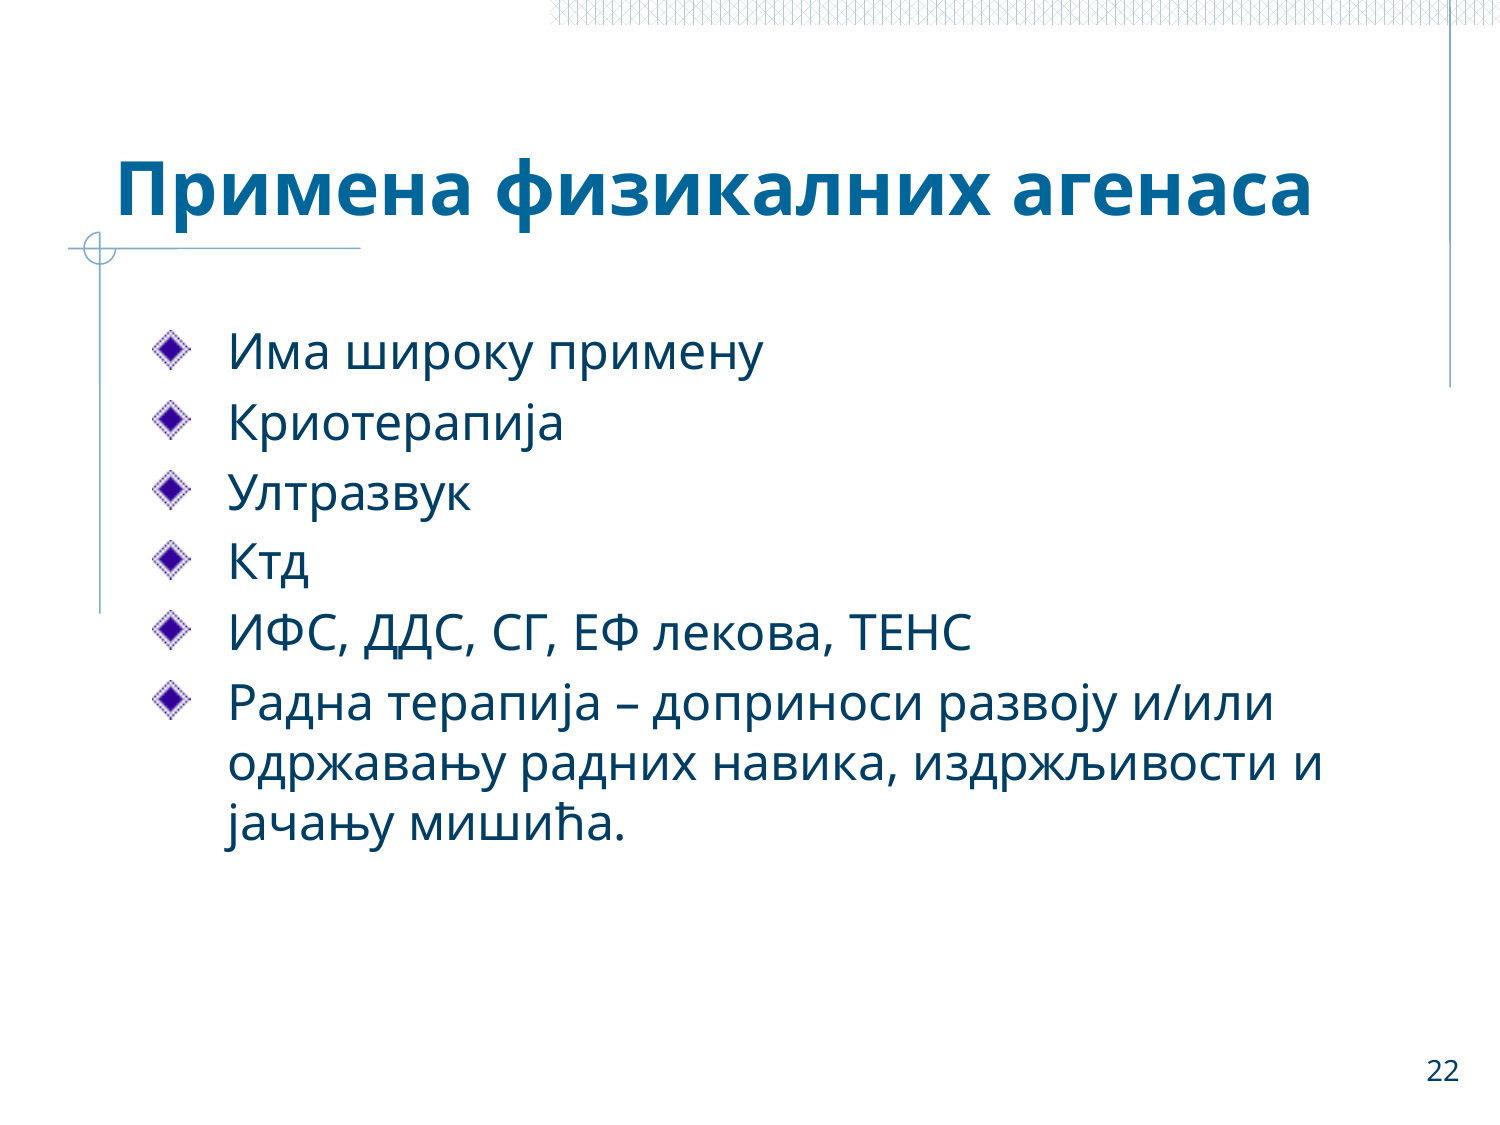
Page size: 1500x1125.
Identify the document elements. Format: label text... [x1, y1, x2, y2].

picture [152, 610, 191, 650]
picture [152, 330, 191, 370]
picture [152, 680, 191, 720]
slide_number 22 [1162, 1025, 1475, 1100]
picture [152, 540, 191, 580]
title Примена физикалних агенаса [99, 49, 1376, 238]
picture [152, 470, 191, 510]
picture [152, 400, 191, 440]
list Има широку примену Криотерапија Ултразвук Ктд ИФС, ДДС, СГ, ЕФ лекова, ТЕНС Радна терапија – доприноси развоју и/или одржавању радних навика, издржљивости и јачању мишића. [137, 312, 1413, 988]
